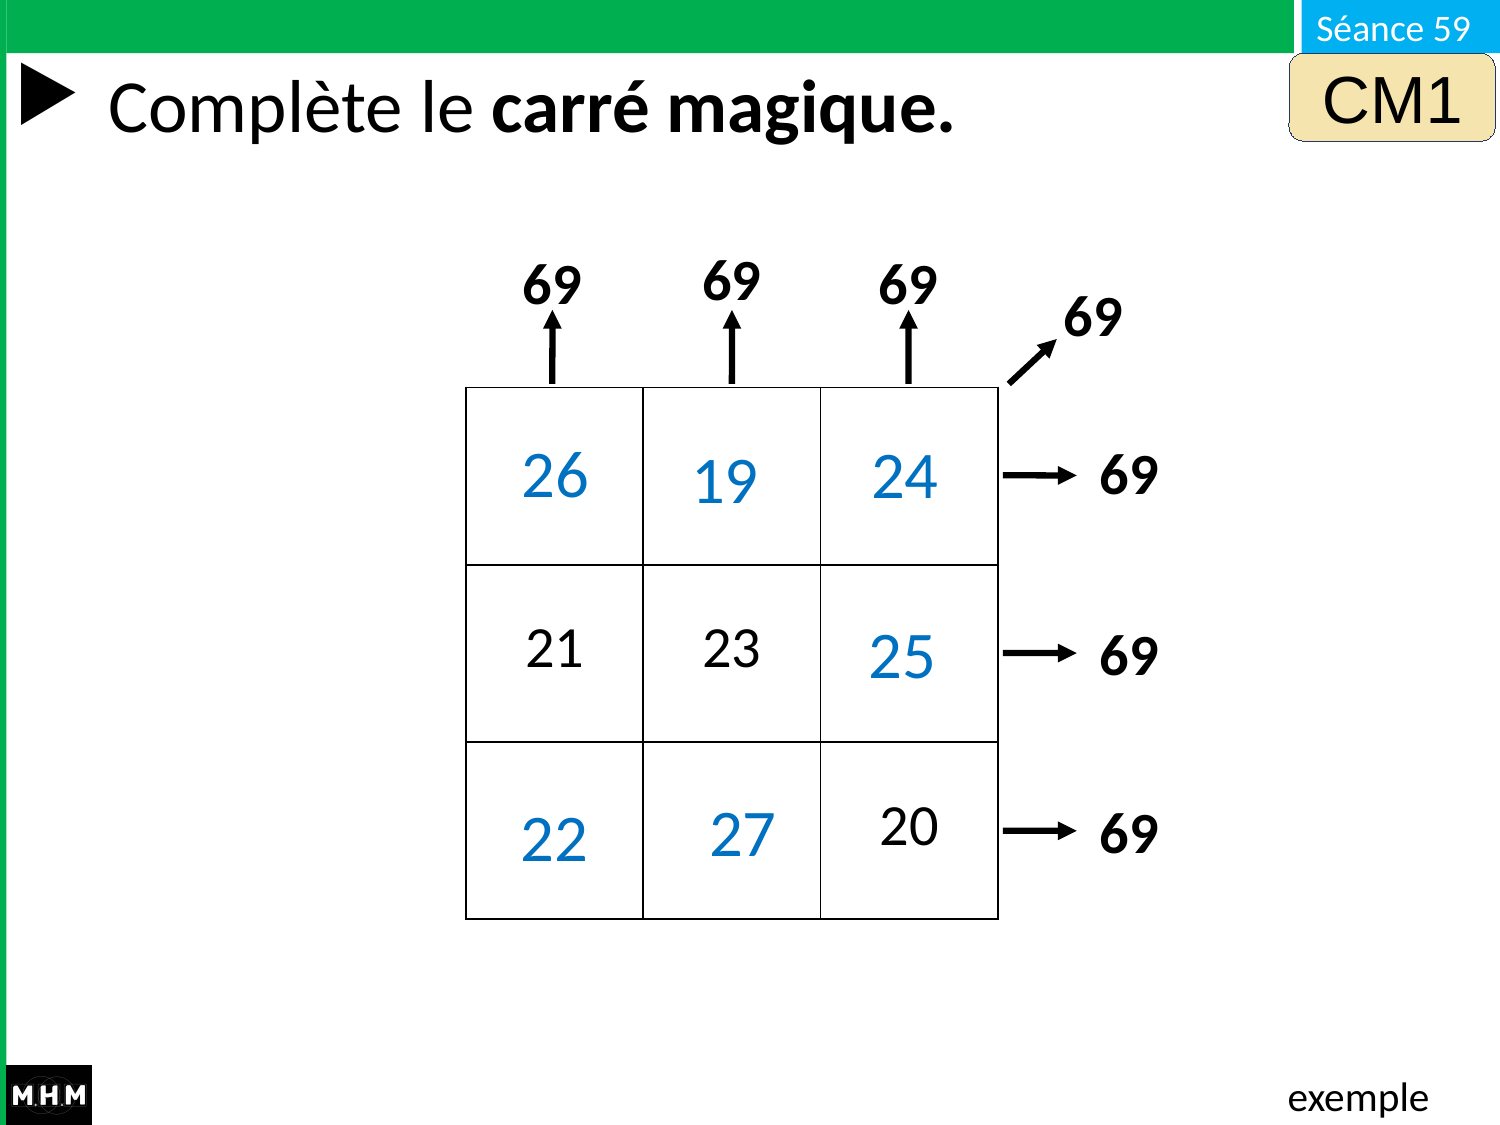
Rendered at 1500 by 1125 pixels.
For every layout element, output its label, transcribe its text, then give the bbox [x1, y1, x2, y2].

table_cell . [467, 743, 642, 918]
text_box 69 [1068, 429, 1190, 514]
text_box 27 [694, 782, 806, 878]
table_header . [644, 388, 820, 564]
picture [6, 1065, 92, 1125]
text_box 26 [506, 423, 617, 519]
text_box exemple [1272, 1068, 1500, 1125]
text_box 24 [856, 424, 968, 519]
text_box 69 [671, 234, 793, 320]
text_box 69 [491, 238, 613, 324]
text_box 19 [676, 429, 788, 524]
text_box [1008, 338, 1057, 385]
table_cell 20 [821, 743, 997, 918]
table_header . [467, 388, 642, 564]
text_box CM1 [1288, 53, 1496, 142]
text_box 69 [1068, 787, 1190, 873]
text_box 69 [1068, 610, 1190, 695]
table_cell 23 [644, 566, 820, 741]
title Complète le carré magique. [0, 28, 1439, 189]
text_box 69 [847, 238, 970, 324]
table_cell . [644, 743, 820, 918]
text_box 69 [1032, 270, 1155, 356]
text_box 22 [505, 787, 617, 883]
table_cell . [821, 566, 997, 741]
table_cell 21 [467, 566, 642, 741]
text_box 25 [835, 604, 970, 700]
table_header . [821, 388, 997, 564]
